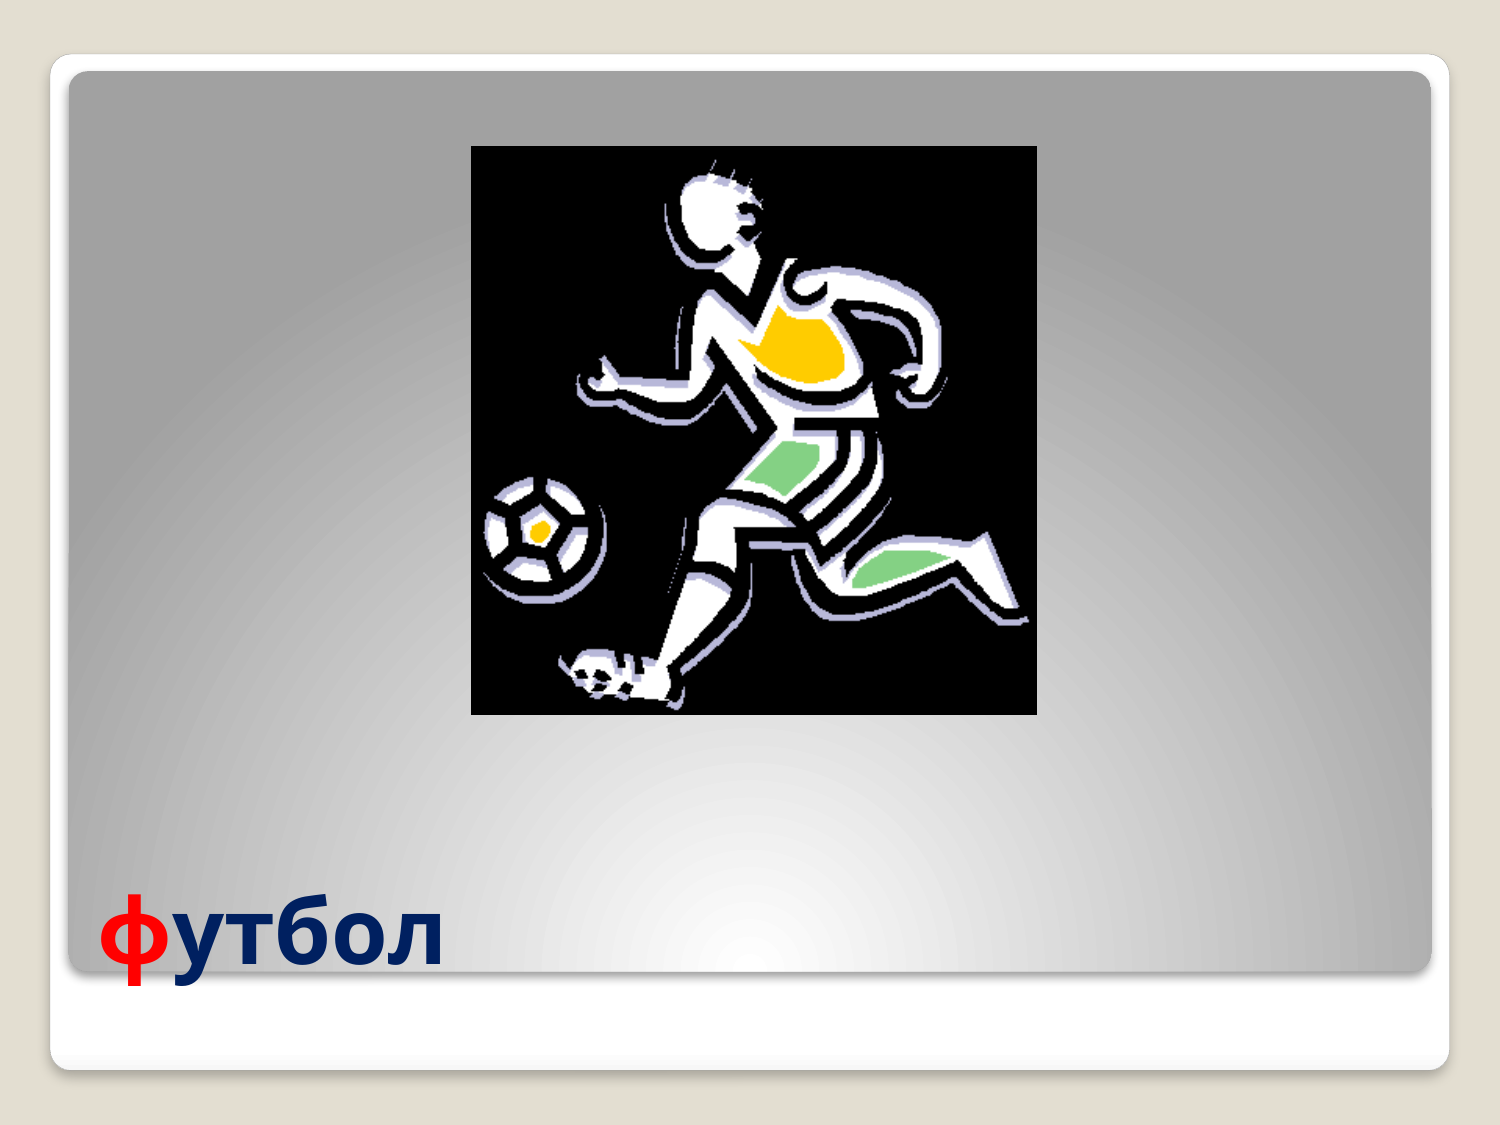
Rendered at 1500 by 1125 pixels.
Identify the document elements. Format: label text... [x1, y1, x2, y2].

title футбол [82, 817, 1425, 990]
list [470, 145, 1037, 715]
